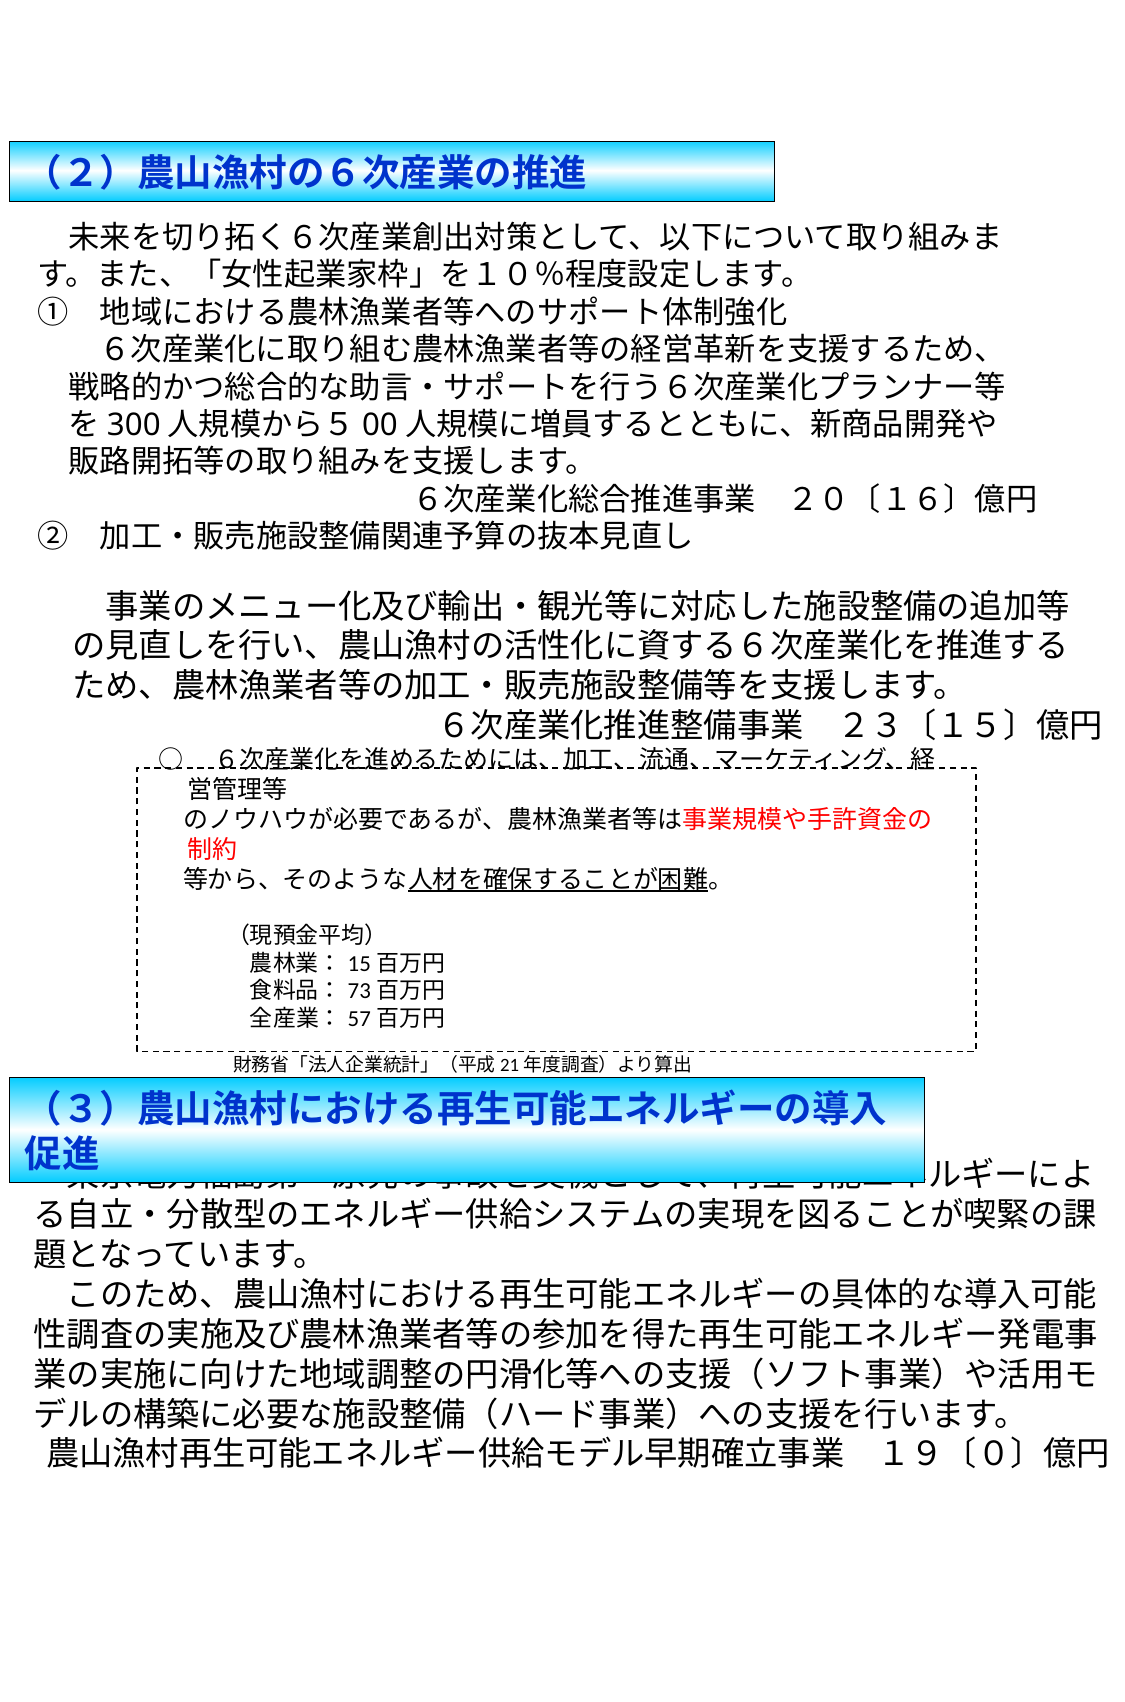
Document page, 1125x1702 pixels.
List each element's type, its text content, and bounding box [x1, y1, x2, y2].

text_box 未来を切り拓く６次産業創出対策として、以下について取り組みま す。また、「女性起業家枠」を１０％程度設定します。 ① 地域における農林漁業者等へのサポート体制強化 ６次産業化に取り組む農林漁業者等の経営革新を支援するため、 戦略的かつ総合的な助言・サポートを行う６次産業化プランナー等 を300人規模から５00人規模に増員するとともに、新商品開発や 販路開拓等の取り組みを支援します。 ６次産業化総合推進事業 ２０〔１６〕億円 ② 加工・販売施設整備関連予算の抜本見直し [0, 209, 1125, 629]
text_box 東京電力福島第一原発の事故を契機として、再生可能エネルギーによる自立・分散型のエネルギー供給システムの実現を図ることが喫緊の課題となっています。 このため、農山漁村における再生可能エネルギーの具体的な導入可能性調査の実施及び農林漁業者等の参加を得た再生可能エネルギー発電事業の実施に向けた地域調整の円滑化等への支援（ソフト事業）や活用モデルの構築に必要な施設整備（ハード事業）への支援を行います。 農山漁村再生可能エネルギー供給モデル早期確立事業 １９〔０〕億円 [19, 1145, 1125, 1480]
text_box （３）農山漁村における再生可能エネルギーの導入促進 [9, 1077, 925, 1183]
text_box （２）農山漁村の６次産業の推進 [9, 141, 775, 202]
text_box 事業のメニュー化及び輸出・観光等に対応した施設整備の追加等 の見直しを行い、農山漁村の活性化に資する６次産業化を推進する ため、農林漁業者等の加工・販売施設整備等を支援します。 ６次産業化推進整備事業 ２３〔１５〕億円 [54, 578, 1125, 792]
text_box ○ ６次産業化を進めるためには、加工、流通、マーケティング、経営管理等 のノウハウが必要であるが、農林漁業者等は事業規模や手許資金の制約 等から、そのような人材を確保することが困難。 （現預金平均） 農林業：15百万円 食料品：73百万円 全産業：57百万円 財務省「法人企業統計」（平成21年度調査）より算出 [135, 792, 978, 1053]
